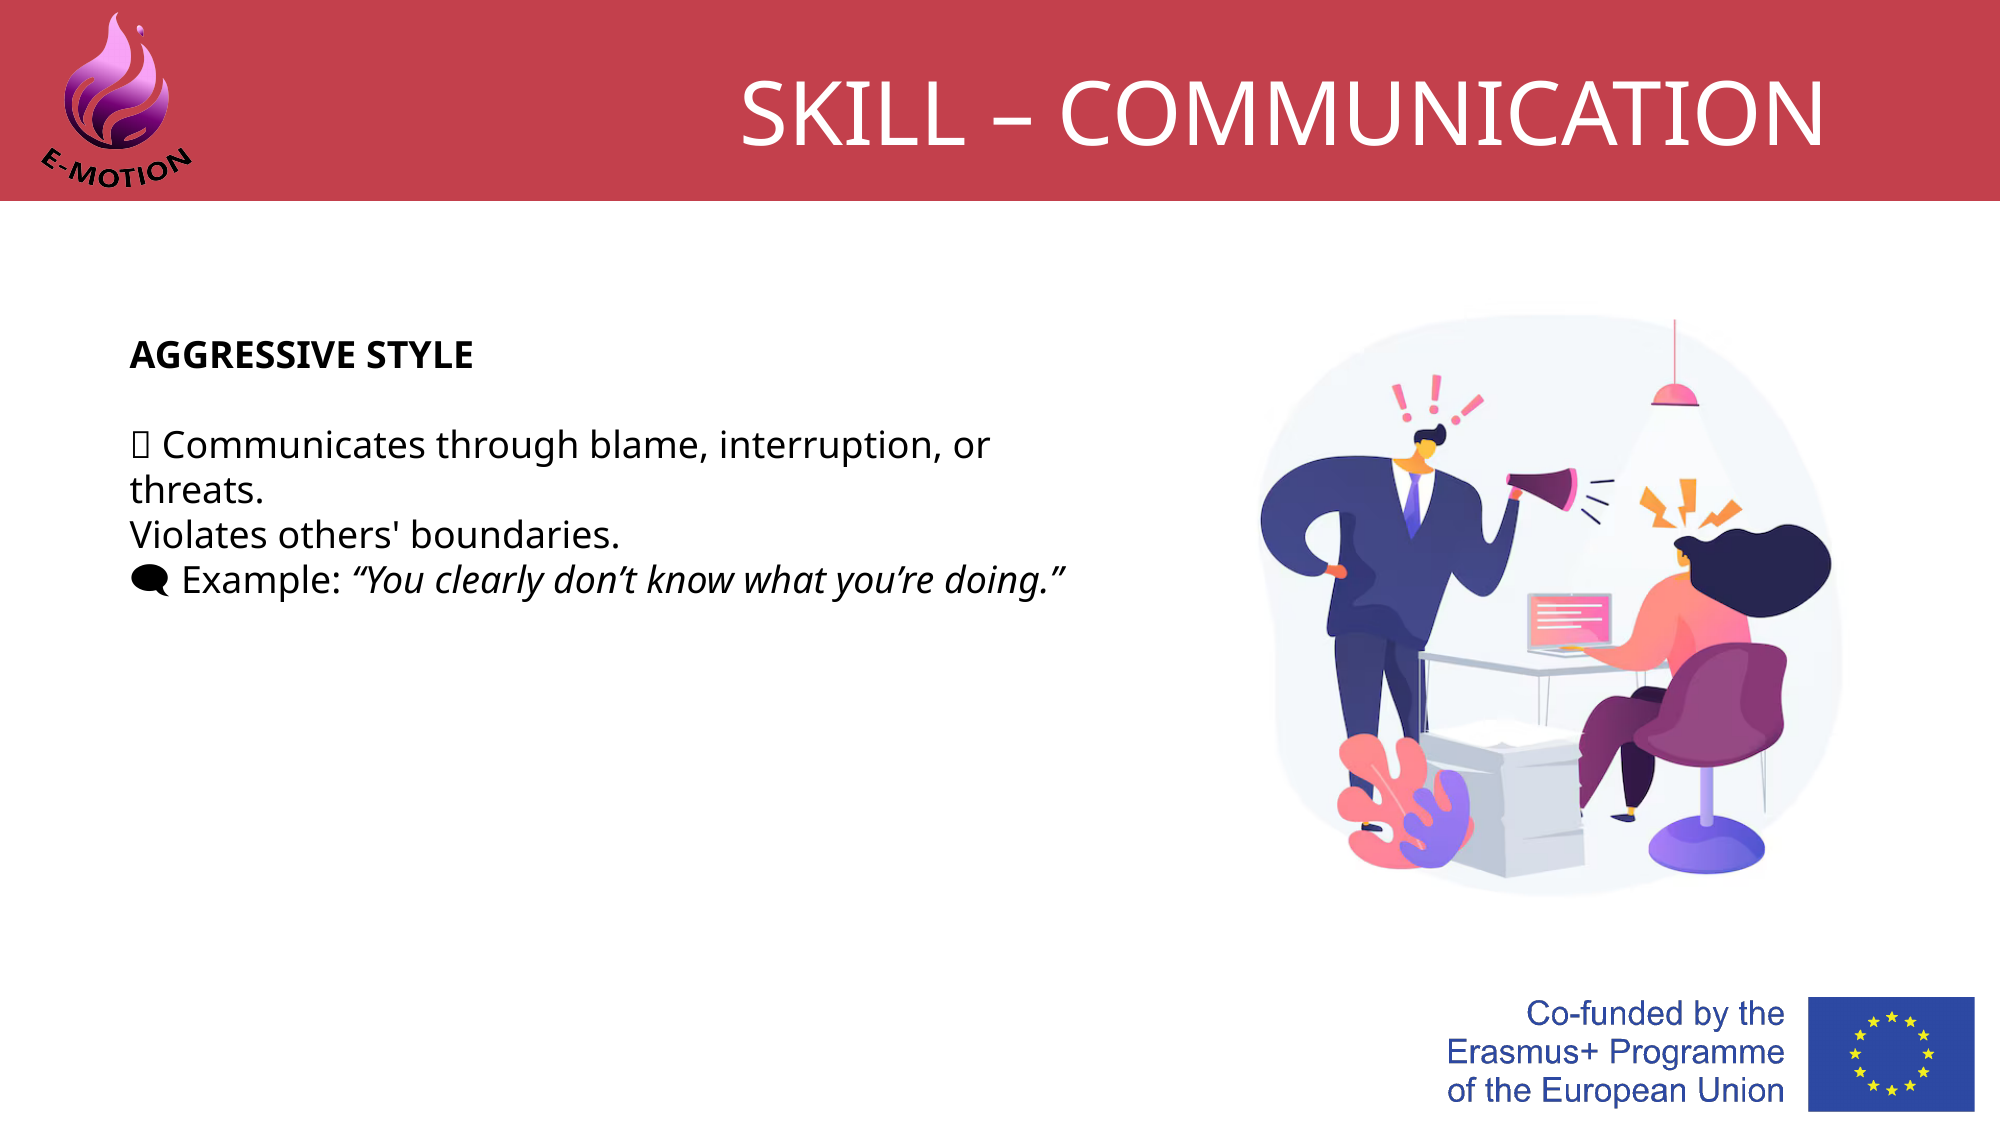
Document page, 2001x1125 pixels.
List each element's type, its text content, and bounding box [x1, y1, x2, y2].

picture [1396, 995, 1975, 1116]
picture [1164, 219, 1936, 991]
picture [0, 0, 253, 247]
text_box AGGRESSIVE STYLE 🔴 Communicates through blame, interruption, or threats. Violates others' boundaries. 🗨️ Example: “You clearly don’t know what you’re doing.” [114, 323, 1128, 609]
text_box SKILL – COMMUNICATION [587, 48, 1846, 324]
